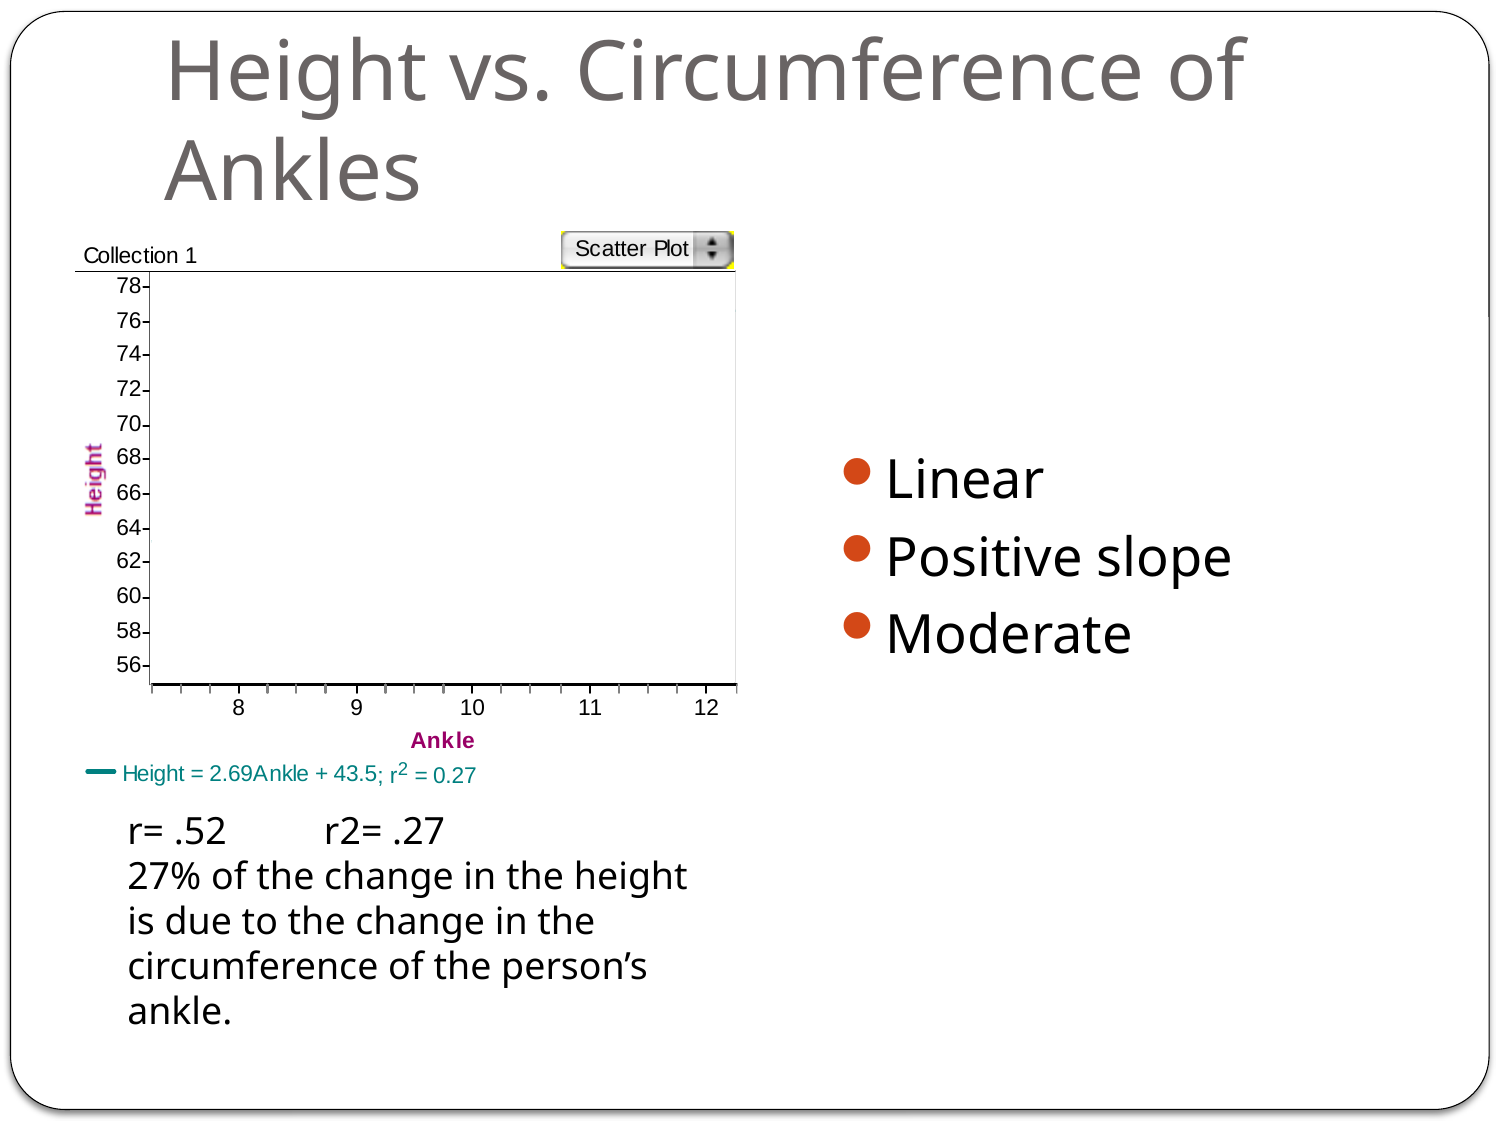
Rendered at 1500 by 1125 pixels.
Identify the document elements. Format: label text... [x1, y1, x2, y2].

text_box r= .52 r2= .27 27% of the change in the height is due to the change in the circumference of the person’s ankle. [112, 802, 738, 1040]
picture [74, 224, 738, 795]
title Height vs. Circumference of Ankles [150, 45, 1425, 233]
list Linear Positive slope Moderate [825, 437, 1450, 738]
